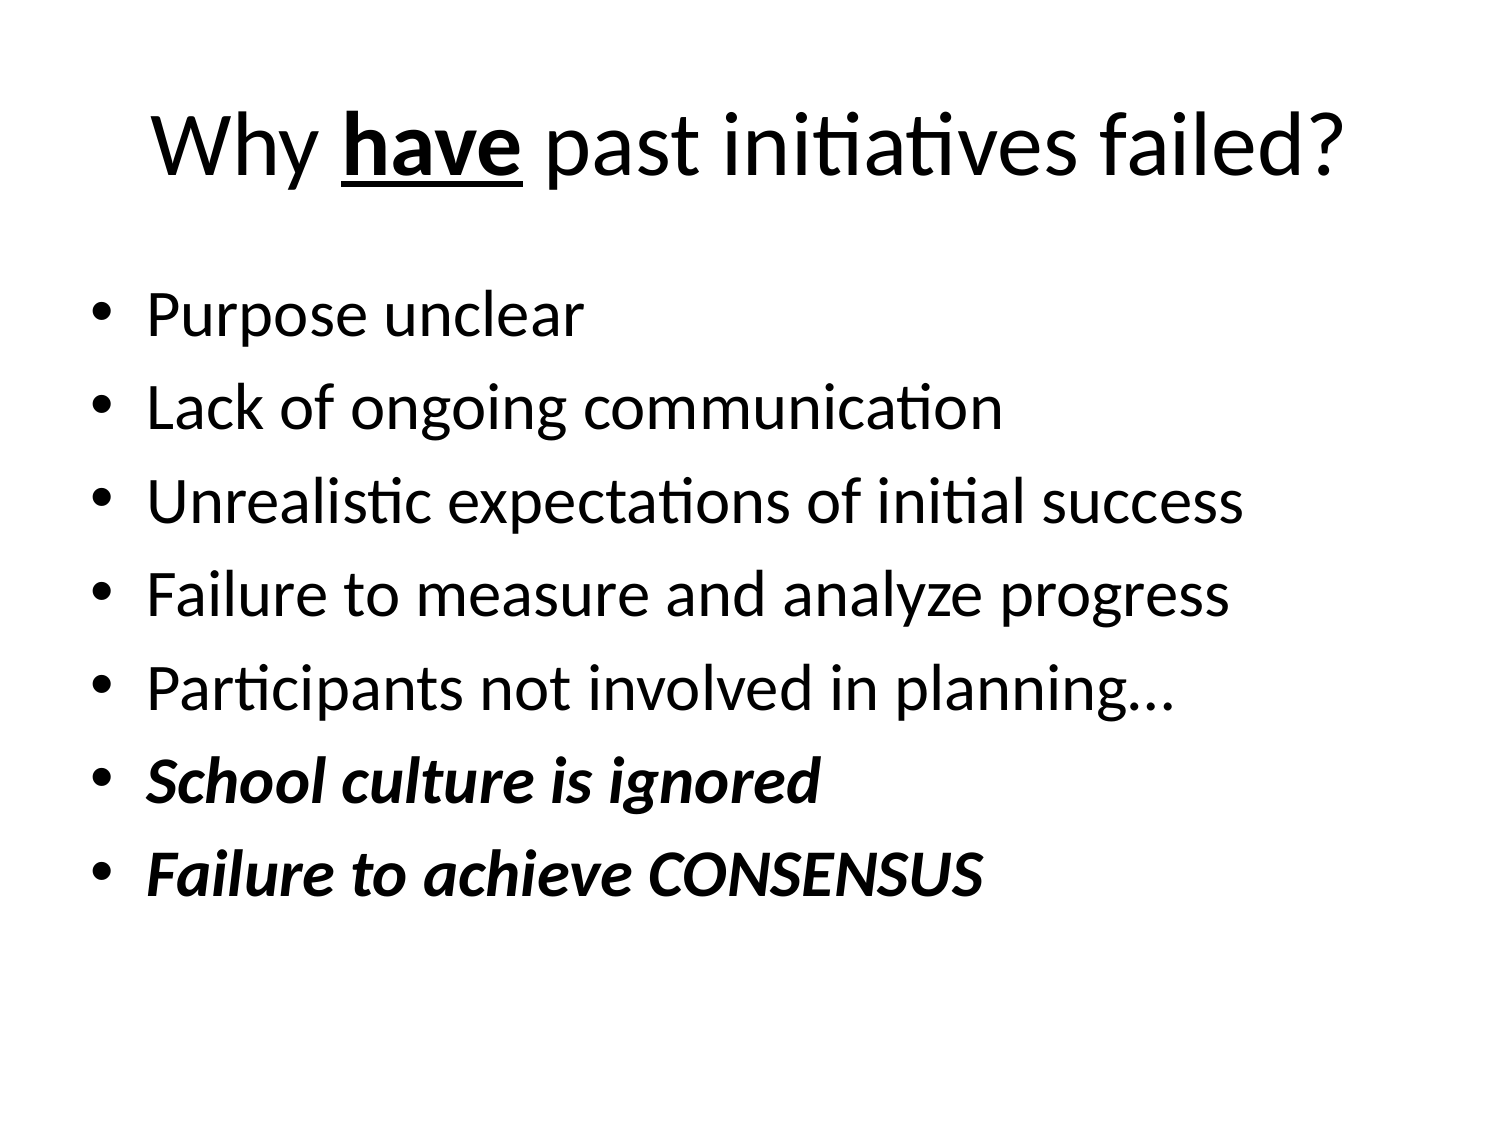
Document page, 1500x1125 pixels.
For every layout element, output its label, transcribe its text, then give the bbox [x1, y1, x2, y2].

list Purpose unclear Lack of ongoing communication Unrealistic expectations of initial success Failure to measure and analyze progress Participants not involved in planning… School culture is ignored Failure to achieve CONSENSUS [75, 262, 1425, 1005]
title Why have past initiatives failed? [75, 45, 1425, 233]
